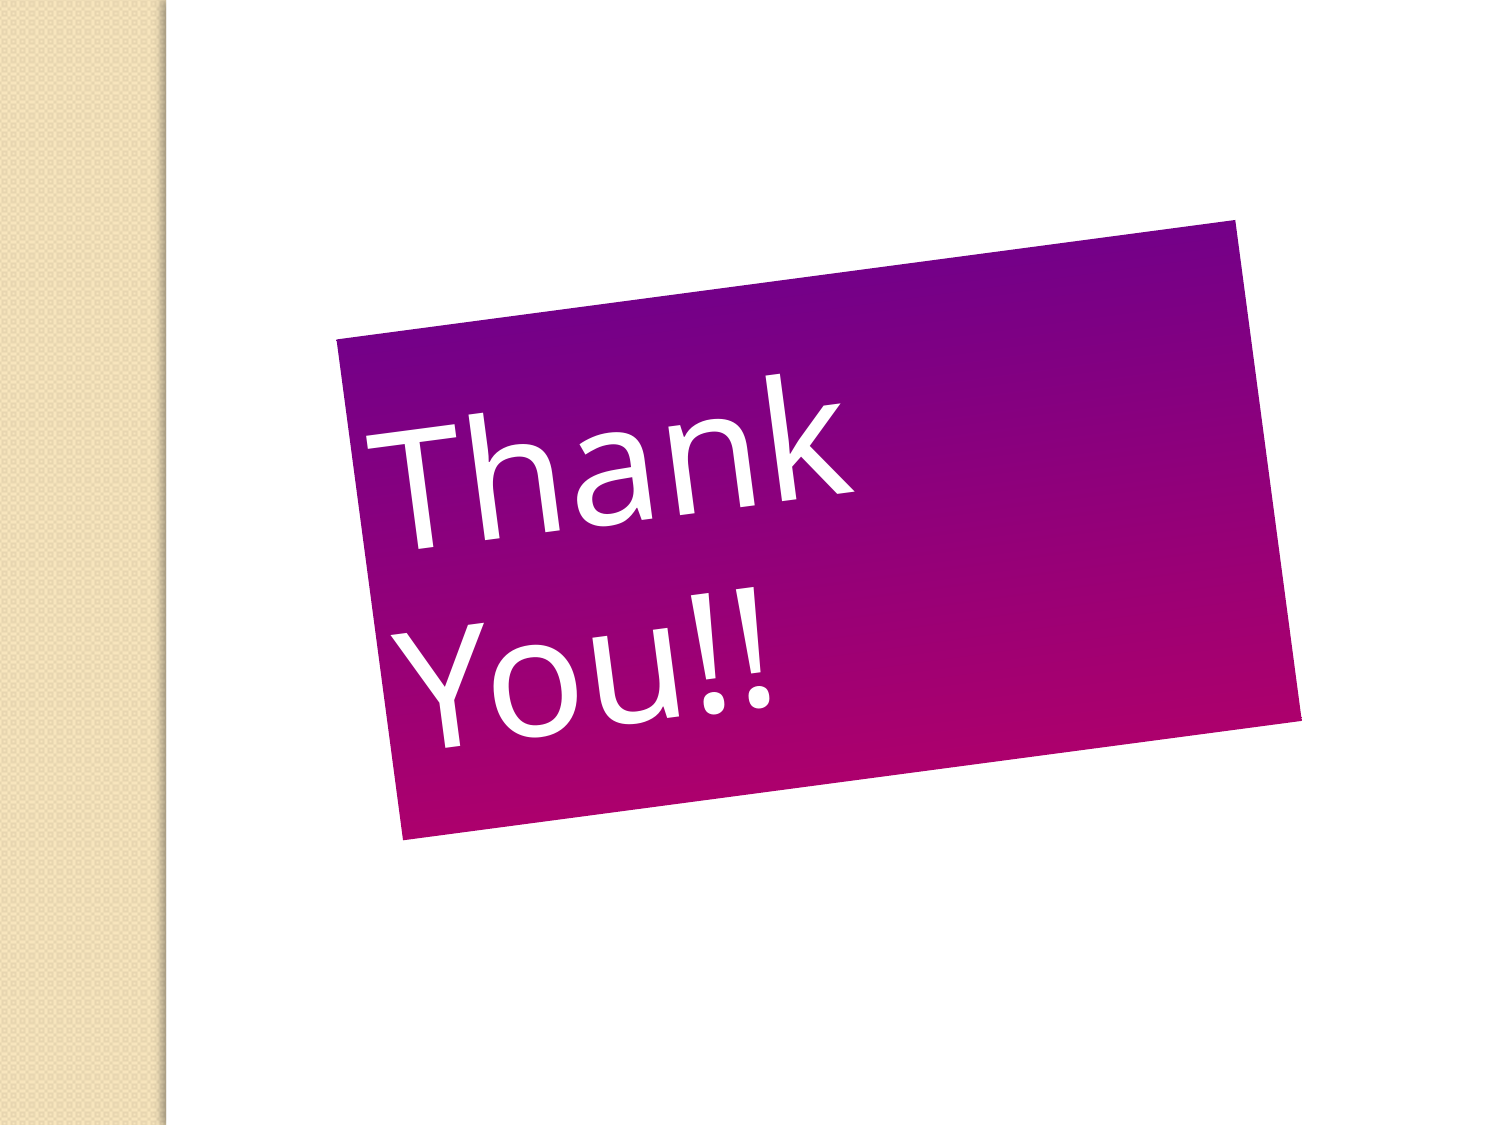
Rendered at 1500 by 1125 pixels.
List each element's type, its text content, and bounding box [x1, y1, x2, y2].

text_box Thank You!! [336, 219, 1302, 841]
